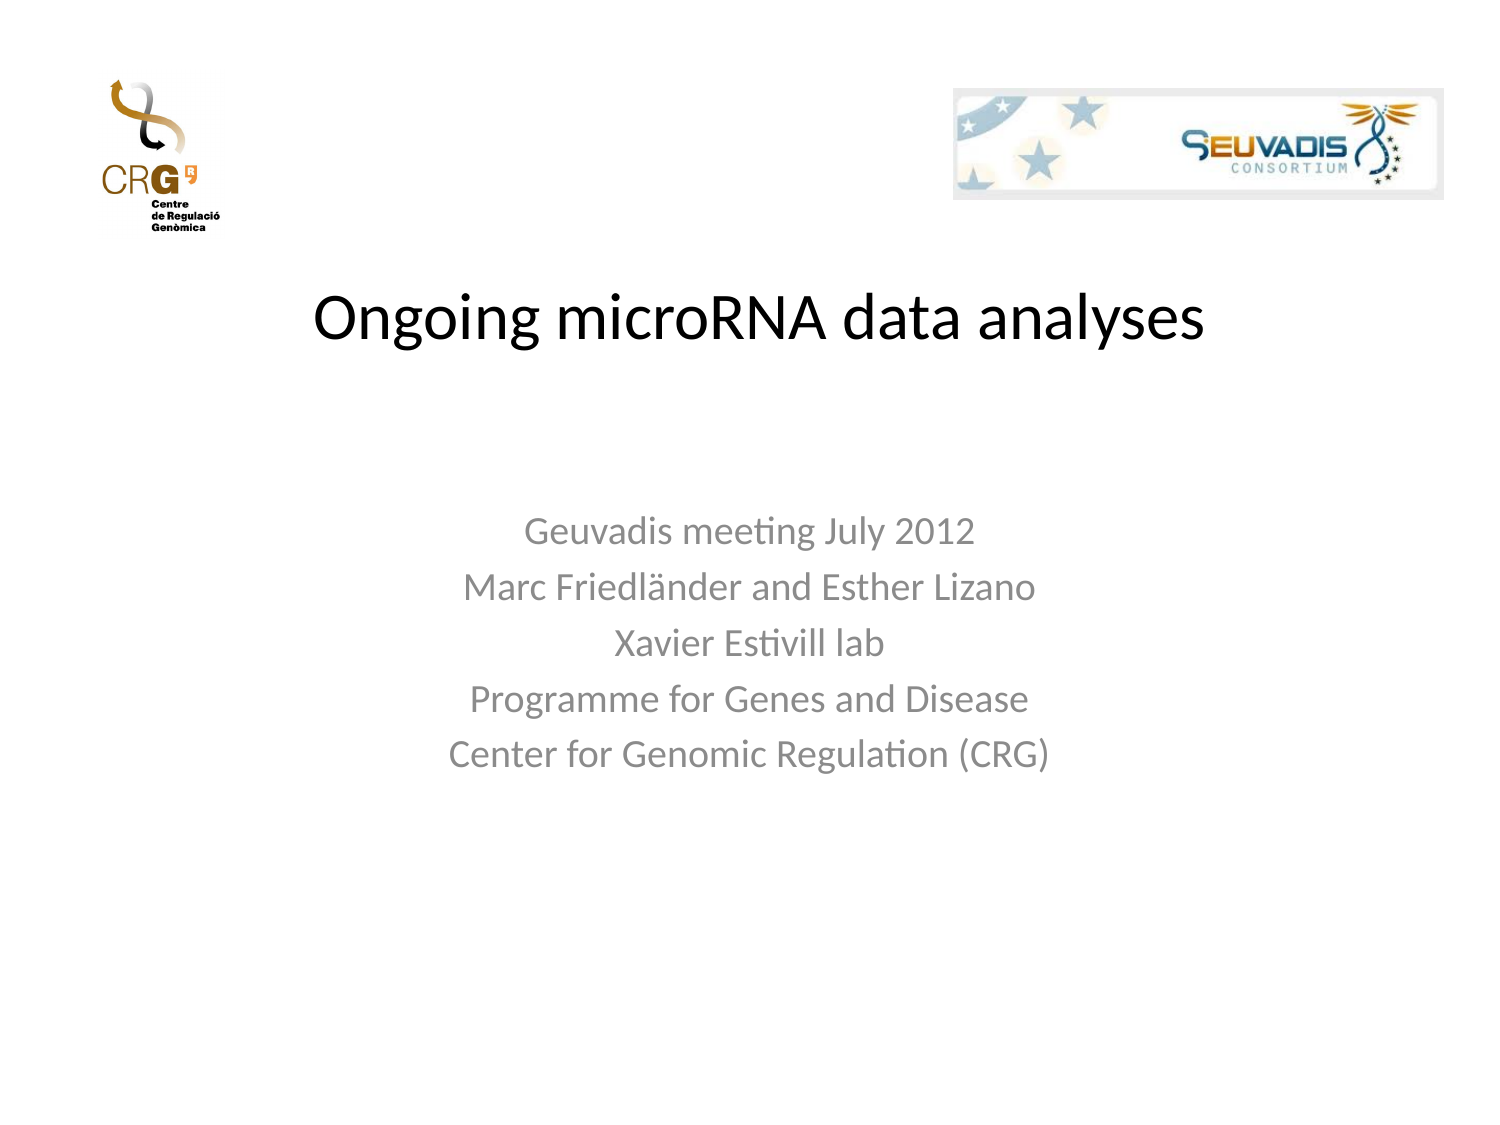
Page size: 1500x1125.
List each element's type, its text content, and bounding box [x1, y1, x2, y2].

picture [98, 68, 226, 239]
title Ongoing microRNA data analyses [122, 192, 1398, 434]
subtitle Geuvadis meeting July 2012 Marc Friedländer and Esther Lizano Xavier Estivill lab Programme for Genes and Disease Center for Genomic Regulation (CRG) [225, 496, 1275, 784]
picture [953, 88, 1444, 201]
